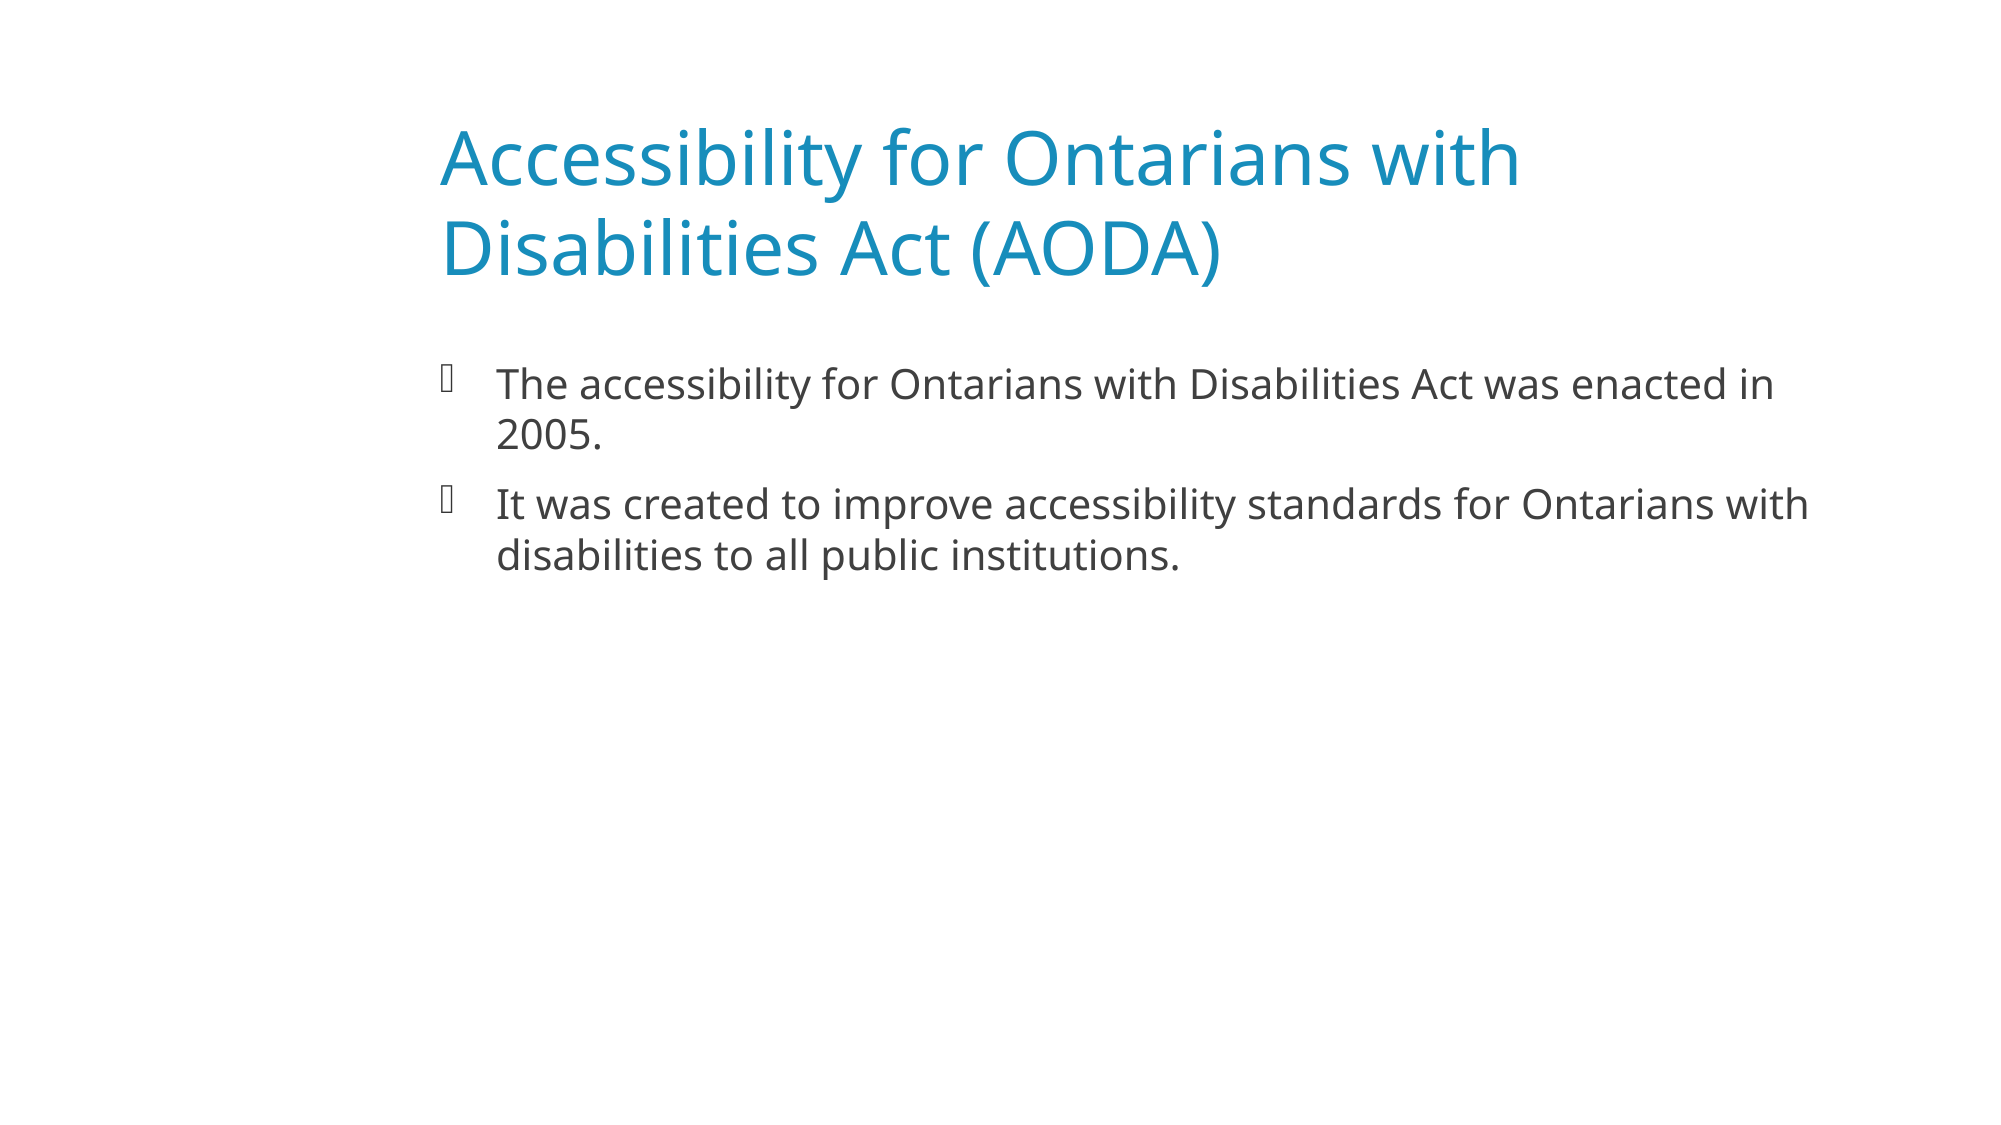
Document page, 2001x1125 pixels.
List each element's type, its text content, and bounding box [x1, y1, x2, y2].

title Accessibility for Ontarians with Disabilities Act (AODA) [425, 102, 1888, 313]
list The accessibility for Ontarians with Disabilities Act was enacted in 2005. It was created to improve accessibility standards for Ontarians with disabilities to all public institutions. [424, 350, 1888, 1074]
